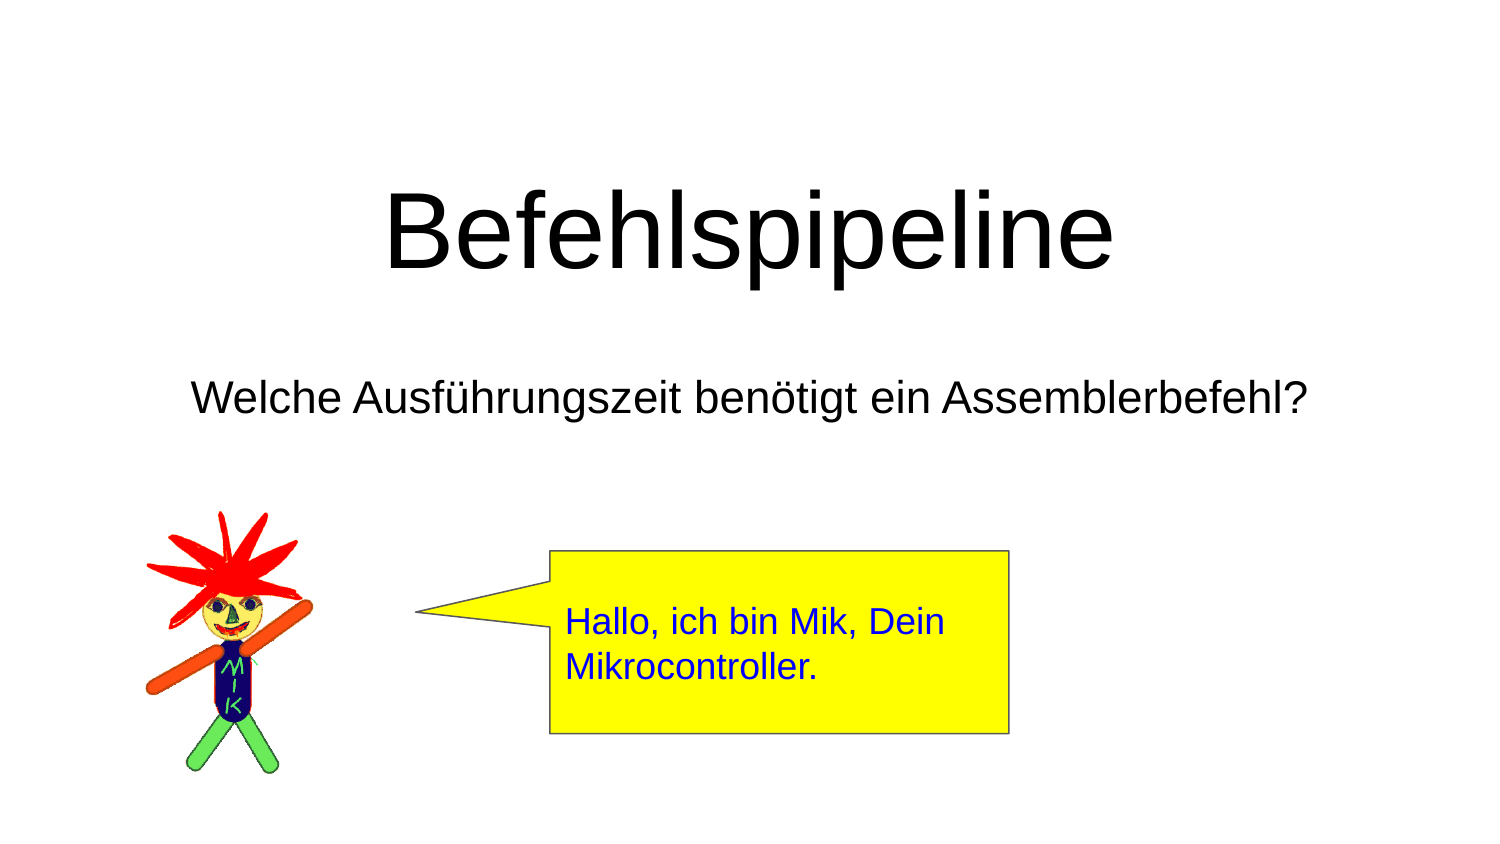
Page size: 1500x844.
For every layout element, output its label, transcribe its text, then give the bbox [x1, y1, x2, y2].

title Befehlspipeline [51, 122, 1449, 305]
text_box Hallo, ich bin Mik, Dein Mikrocontroller. [415, 550, 1009, 734]
picture [128, 504, 324, 780]
text_box Welche Ausführungszeit benötigt ein Assemblerbefehl? [149, 352, 1350, 493]
